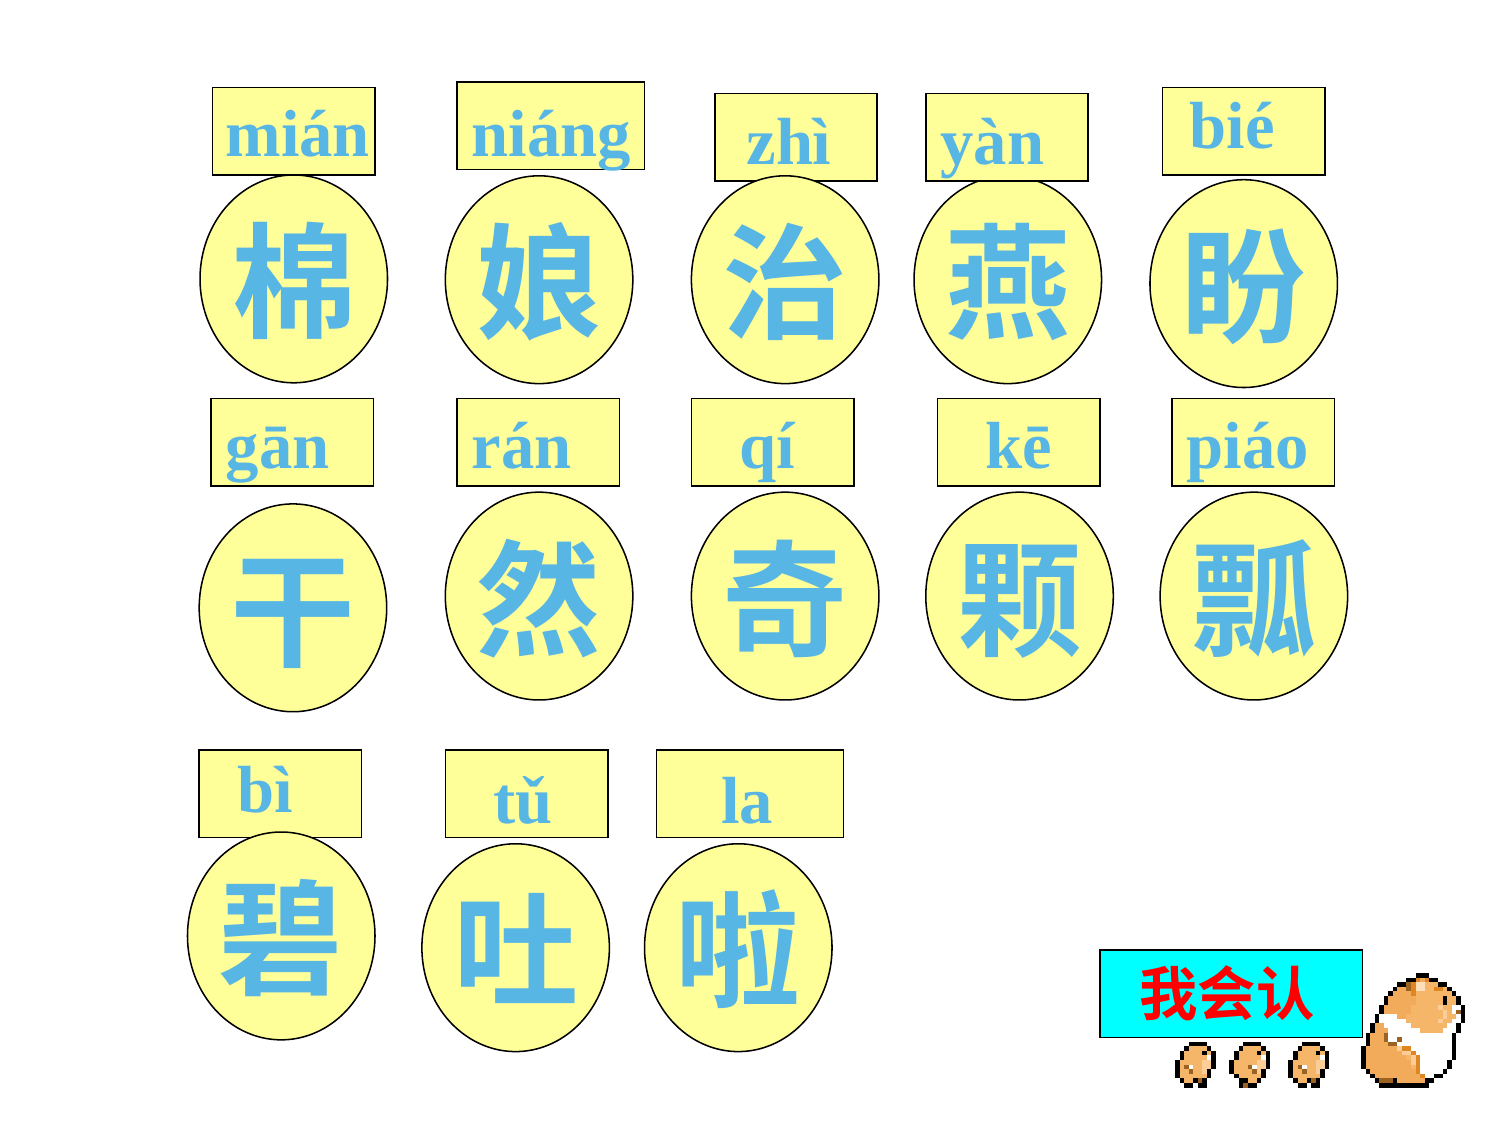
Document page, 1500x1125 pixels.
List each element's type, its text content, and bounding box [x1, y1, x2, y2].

text_box mián [210, 81, 446, 177]
text_box qí [691, 398, 854, 486]
text_box 干 [199, 503, 387, 712]
text_box 娘 [445, 177, 633, 384]
text_box kē [937, 398, 1100, 486]
text_box 啦 [644, 843, 833, 1052]
text_box [300, 833, 362, 838]
text_box la [656, 749, 844, 845]
text_box [1162, 87, 1325, 175]
text_box 吐 [421, 845, 610, 1052]
text_box gān [210, 398, 374, 486]
text_box piáo [1171, 398, 1335, 486]
text_box yàn [925, 93, 1089, 182]
text_box 棉 [200, 174, 388, 383]
text_box bié [1175, 74, 1363, 170]
text_box niáng [456, 81, 670, 177]
text_box 治 [691, 175, 879, 384]
text_box tǔ [445, 749, 633, 845]
text_box zhì [714, 93, 878, 182]
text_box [1099, 949, 1475, 1088]
text_box 瓢 [1160, 492, 1348, 700]
text_box 碧 [187, 833, 376, 1040]
text_box [199, 749, 263, 838]
text_box 颗 [925, 492, 1114, 700]
text_box bì [222, 738, 373, 833]
text_box rán [456, 398, 620, 486]
text_box 燕 [914, 182, 1102, 384]
text_box 奇 [691, 492, 879, 700]
text_box 盼 [1149, 179, 1338, 388]
text_box 然 [445, 492, 633, 700]
